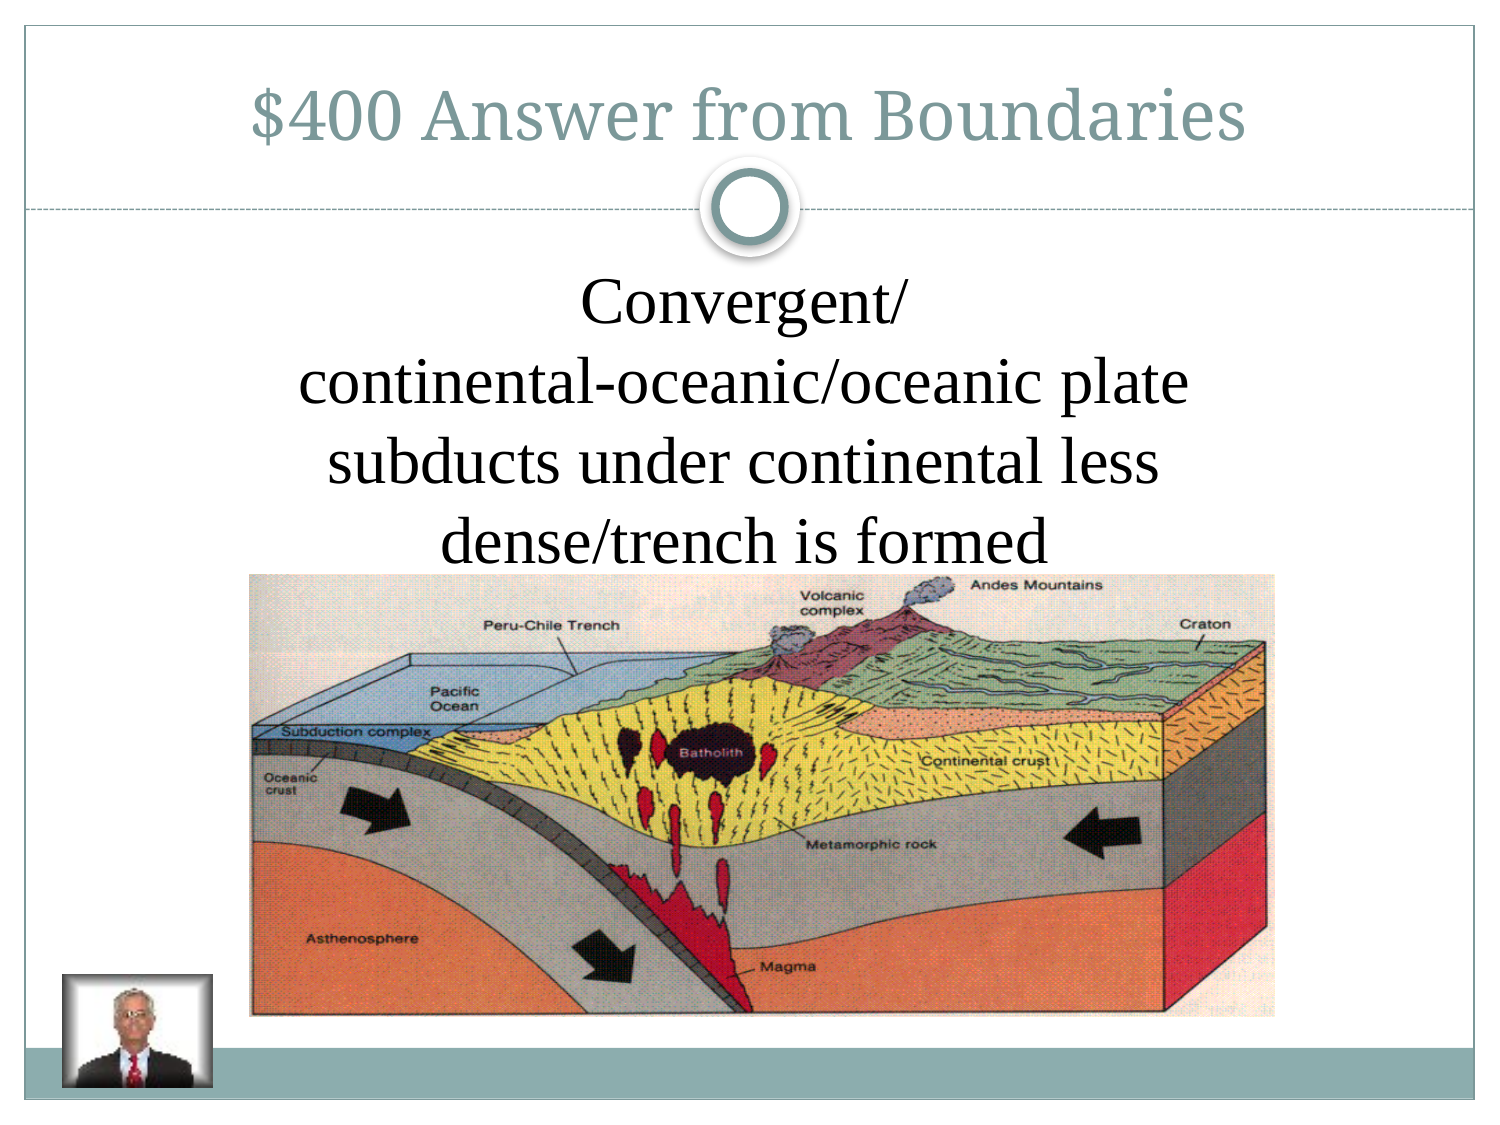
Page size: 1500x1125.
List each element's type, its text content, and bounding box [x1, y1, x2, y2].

title $400 Answer from Boundaries [49, 37, 1450, 162]
text_box Convergent/ continental-oceanic/oceanic plate subducts under continental less dense/trench is formed [262, 249, 1228, 572]
picture [62, 974, 213, 1088]
picture [249, 574, 1276, 1018]
